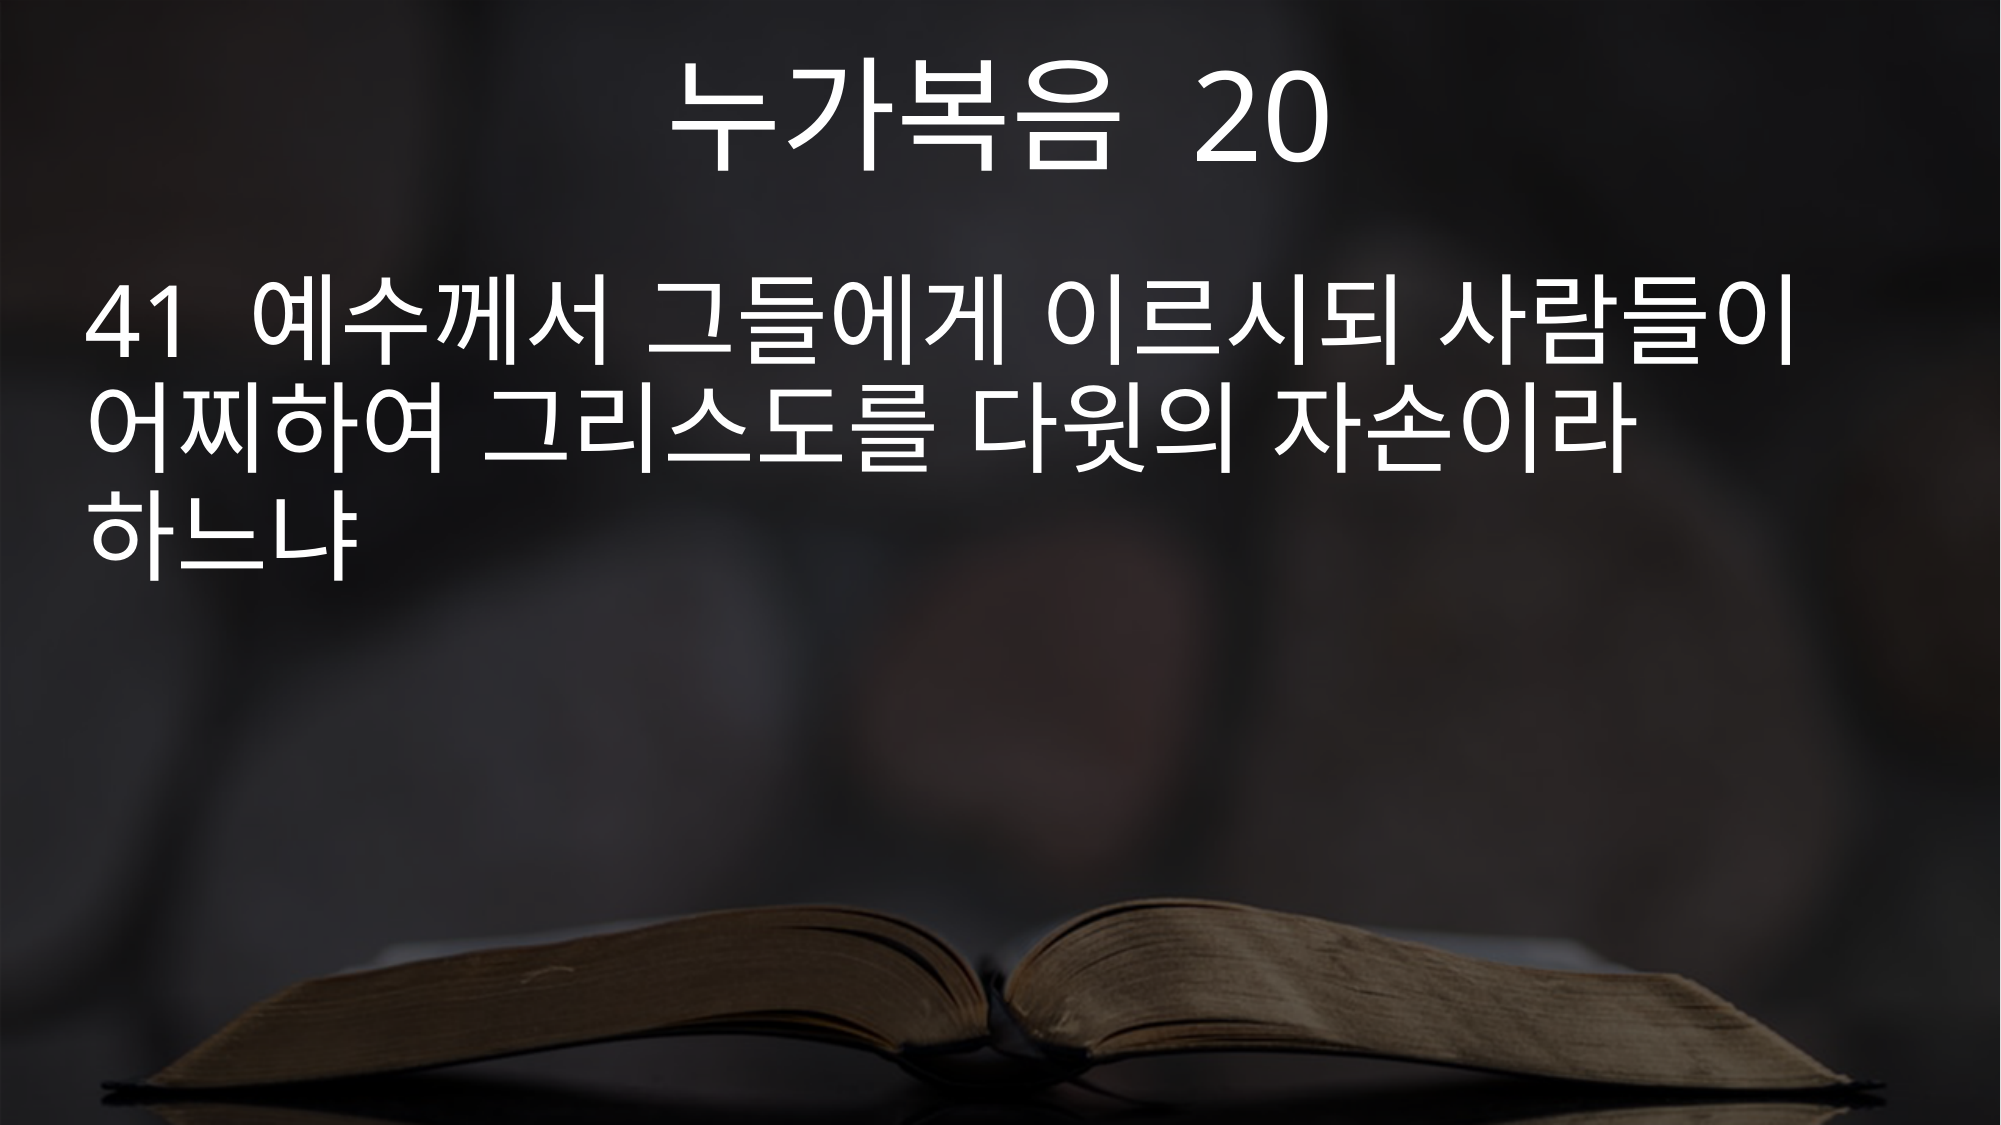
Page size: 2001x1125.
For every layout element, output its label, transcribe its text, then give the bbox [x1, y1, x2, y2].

picture [0, 0, 2001, 1125]
list 41 예수께서 그들에게 이르시되 사람들이 어찌하여 그리스도를 다윗의 자손이라 하느냐 [69, 263, 1953, 423]
footer 누가복음 20 [0, 32, 2000, 192]
